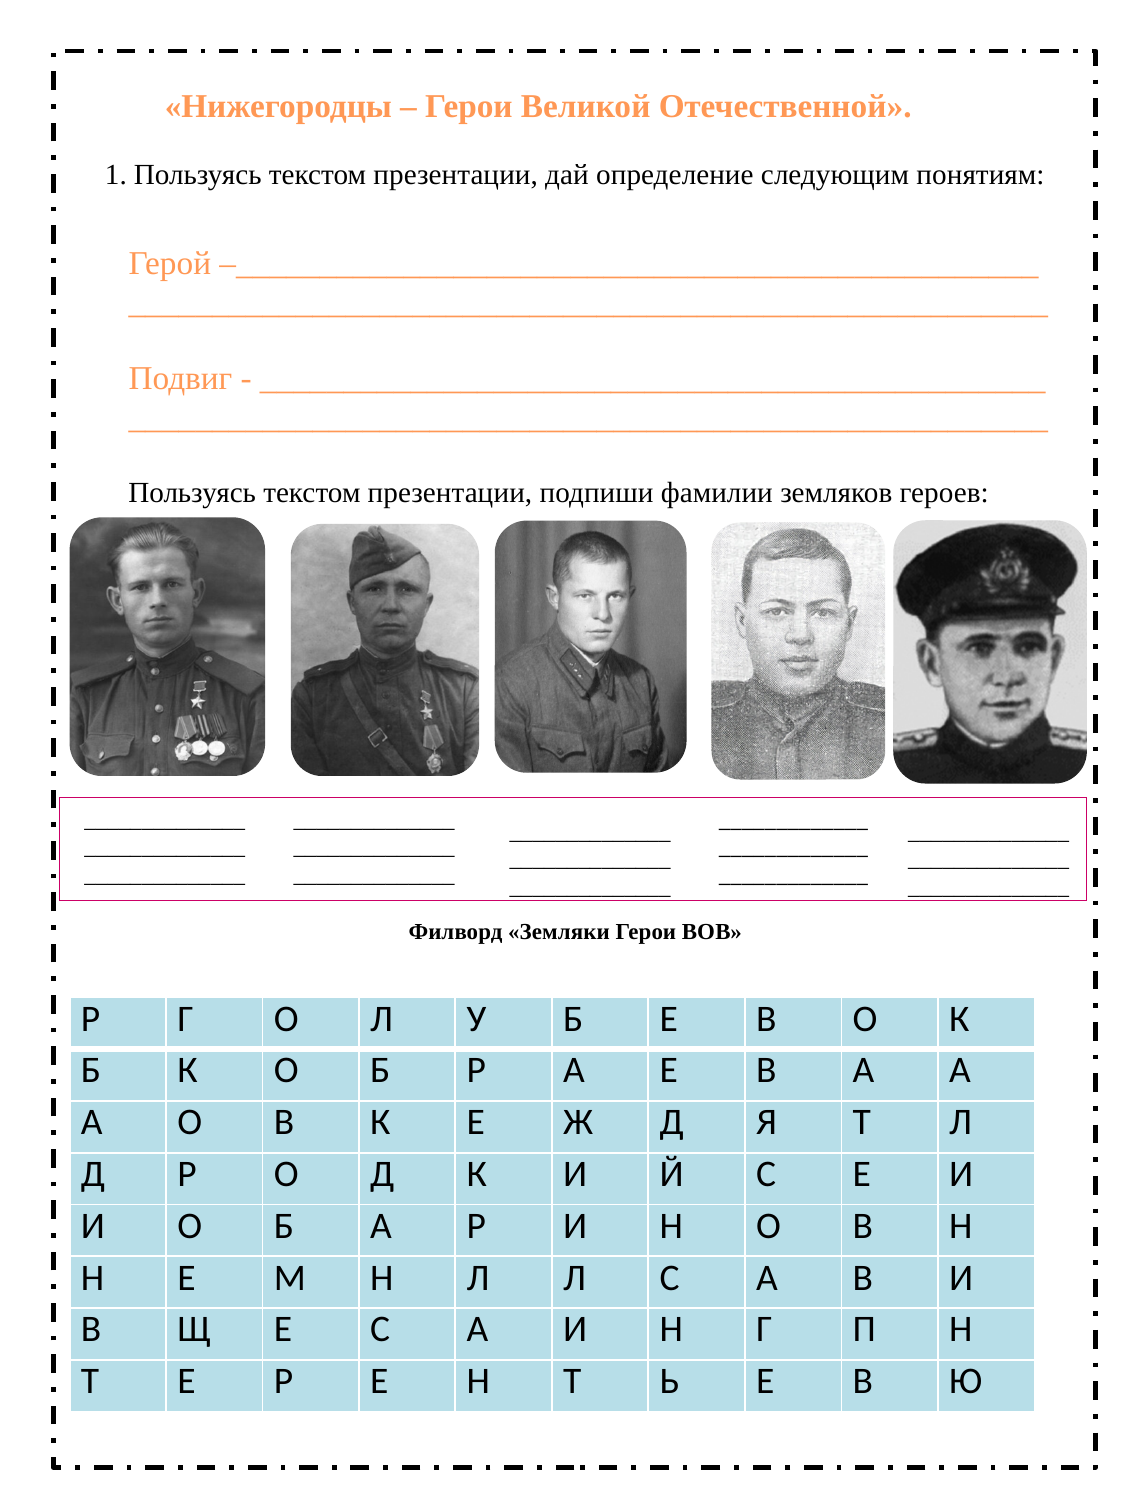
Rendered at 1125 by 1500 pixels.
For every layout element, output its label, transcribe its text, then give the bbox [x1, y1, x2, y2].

text_box __________________________________________ [278, 797, 480, 895]
table_cell В [263, 1102, 358, 1152]
table_cell К [167, 1052, 262, 1100]
table_cell Р [263, 1361, 358, 1411]
table_cell А [939, 1052, 1034, 1100]
table_cell Р [167, 1154, 262, 1204]
table_cell Н [939, 1205, 1034, 1255]
table_cell Т [842, 1102, 937, 1152]
table_cell И [939, 1257, 1034, 1307]
table_cell Л [939, 1102, 1034, 1152]
text_box [51, 49, 1098, 1470]
table_cell И [553, 1309, 647, 1359]
table_header Г [167, 998, 262, 1046]
text_box __________________________________________ [494, 809, 687, 907]
text_box Герой –________________________________________________ _______________________________________________________ [113, 233, 1068, 329]
table_cell П [842, 1309, 937, 1359]
table_header К [939, 998, 1034, 1046]
table_cell Б [360, 1052, 454, 1100]
text_box Пользуясь текстом презентации, подпиши фамилии земляков героев: [113, 466, 1068, 517]
picture [69, 516, 266, 777]
table_cell А [360, 1205, 454, 1255]
table_cell Д [649, 1102, 744, 1152]
table_cell Д [71, 1154, 165, 1204]
table_cell К [360, 1102, 454, 1152]
table_cell О [263, 1052, 358, 1100]
table_cell Я [746, 1102, 841, 1152]
table_cell О [167, 1102, 262, 1152]
table_cell А [746, 1257, 841, 1307]
table_header Л [360, 998, 454, 1046]
text_box _______________________________________ [704, 797, 894, 895]
text_box [894, 797, 1087, 809]
table_cell Г [746, 1309, 841, 1359]
table_cell Д [360, 1154, 454, 1204]
text_box [59, 797, 893, 901]
table_cell Н [939, 1309, 1034, 1359]
table_cell Н [360, 1257, 454, 1307]
table_cell К [456, 1154, 551, 1204]
table_cell И [553, 1154, 647, 1204]
table_cell С [649, 1257, 744, 1307]
picture [893, 520, 1088, 784]
table_cell В [842, 1361, 937, 1411]
table_cell Т [71, 1361, 165, 1411]
table_cell Е [842, 1154, 937, 1204]
table_cell И [553, 1205, 647, 1255]
table_cell Й [649, 1154, 744, 1204]
table_cell С [360, 1309, 454, 1359]
table_cell Б [71, 1052, 165, 1100]
table_cell Ь [649, 1361, 744, 1411]
text_box __________________________________________ [893, 809, 1087, 907]
table_cell Щ [167, 1309, 262, 1359]
picture [494, 520, 687, 773]
table_header Р [71, 998, 165, 1046]
table_cell А [842, 1052, 937, 1100]
table_cell Ж [553, 1102, 647, 1152]
table_cell Р [456, 1052, 551, 1100]
table_cell Е [746, 1361, 841, 1411]
table_cell Л [456, 1257, 551, 1307]
table_cell С [746, 1154, 841, 1204]
table_cell Е [456, 1102, 551, 1152]
table_cell Е [360, 1361, 454, 1411]
table_cell Е [263, 1309, 358, 1359]
table_cell А [456, 1309, 551, 1359]
table_cell Е [167, 1257, 262, 1307]
table_header Б [553, 998, 647, 1046]
table_cell Н [649, 1309, 744, 1359]
table_header О [263, 998, 358, 1046]
table_header Е [649, 998, 744, 1046]
table_cell А [71, 1102, 165, 1152]
table_header О [842, 998, 937, 1046]
table_header В [746, 998, 841, 1046]
table_cell Н [71, 1257, 165, 1307]
table_cell И [71, 1205, 165, 1255]
table_cell Т [553, 1361, 647, 1411]
table_cell Е [167, 1361, 262, 1411]
table_cell И [939, 1154, 1034, 1204]
table_cell В [746, 1052, 841, 1100]
table_cell В [842, 1205, 937, 1255]
picture [290, 523, 480, 777]
table_cell Н [649, 1205, 744, 1255]
text_box Филворд «Земляки Герои ВОВ» [69, 907, 1087, 952]
table_cell Н [456, 1361, 551, 1411]
text_box «Нижегородцы – Герои Великой Отечественной». [113, 76, 965, 132]
table_header У [456, 998, 551, 1046]
table_cell Р [456, 1205, 551, 1255]
table_cell О [746, 1205, 841, 1255]
table_cell Б [263, 1205, 358, 1255]
text_box Подвиг - _______________________________________________ _______________________________________________________ [113, 348, 1068, 444]
table_cell О [167, 1205, 262, 1255]
text_box ______________ ______________ ______________ [69, 797, 266, 895]
text_box 1. Пользуясь текстом презентации, дай определение следующим понятиям: [89, 147, 1068, 198]
table_cell В [71, 1309, 165, 1359]
table_cell О [263, 1154, 358, 1204]
table_cell А [553, 1052, 647, 1100]
table_cell Л [553, 1257, 647, 1307]
picture [711, 522, 886, 780]
table_cell Е [649, 1052, 744, 1100]
table_cell В [842, 1257, 937, 1307]
table_cell М [263, 1257, 358, 1307]
table_cell Ю [939, 1361, 1034, 1411]
